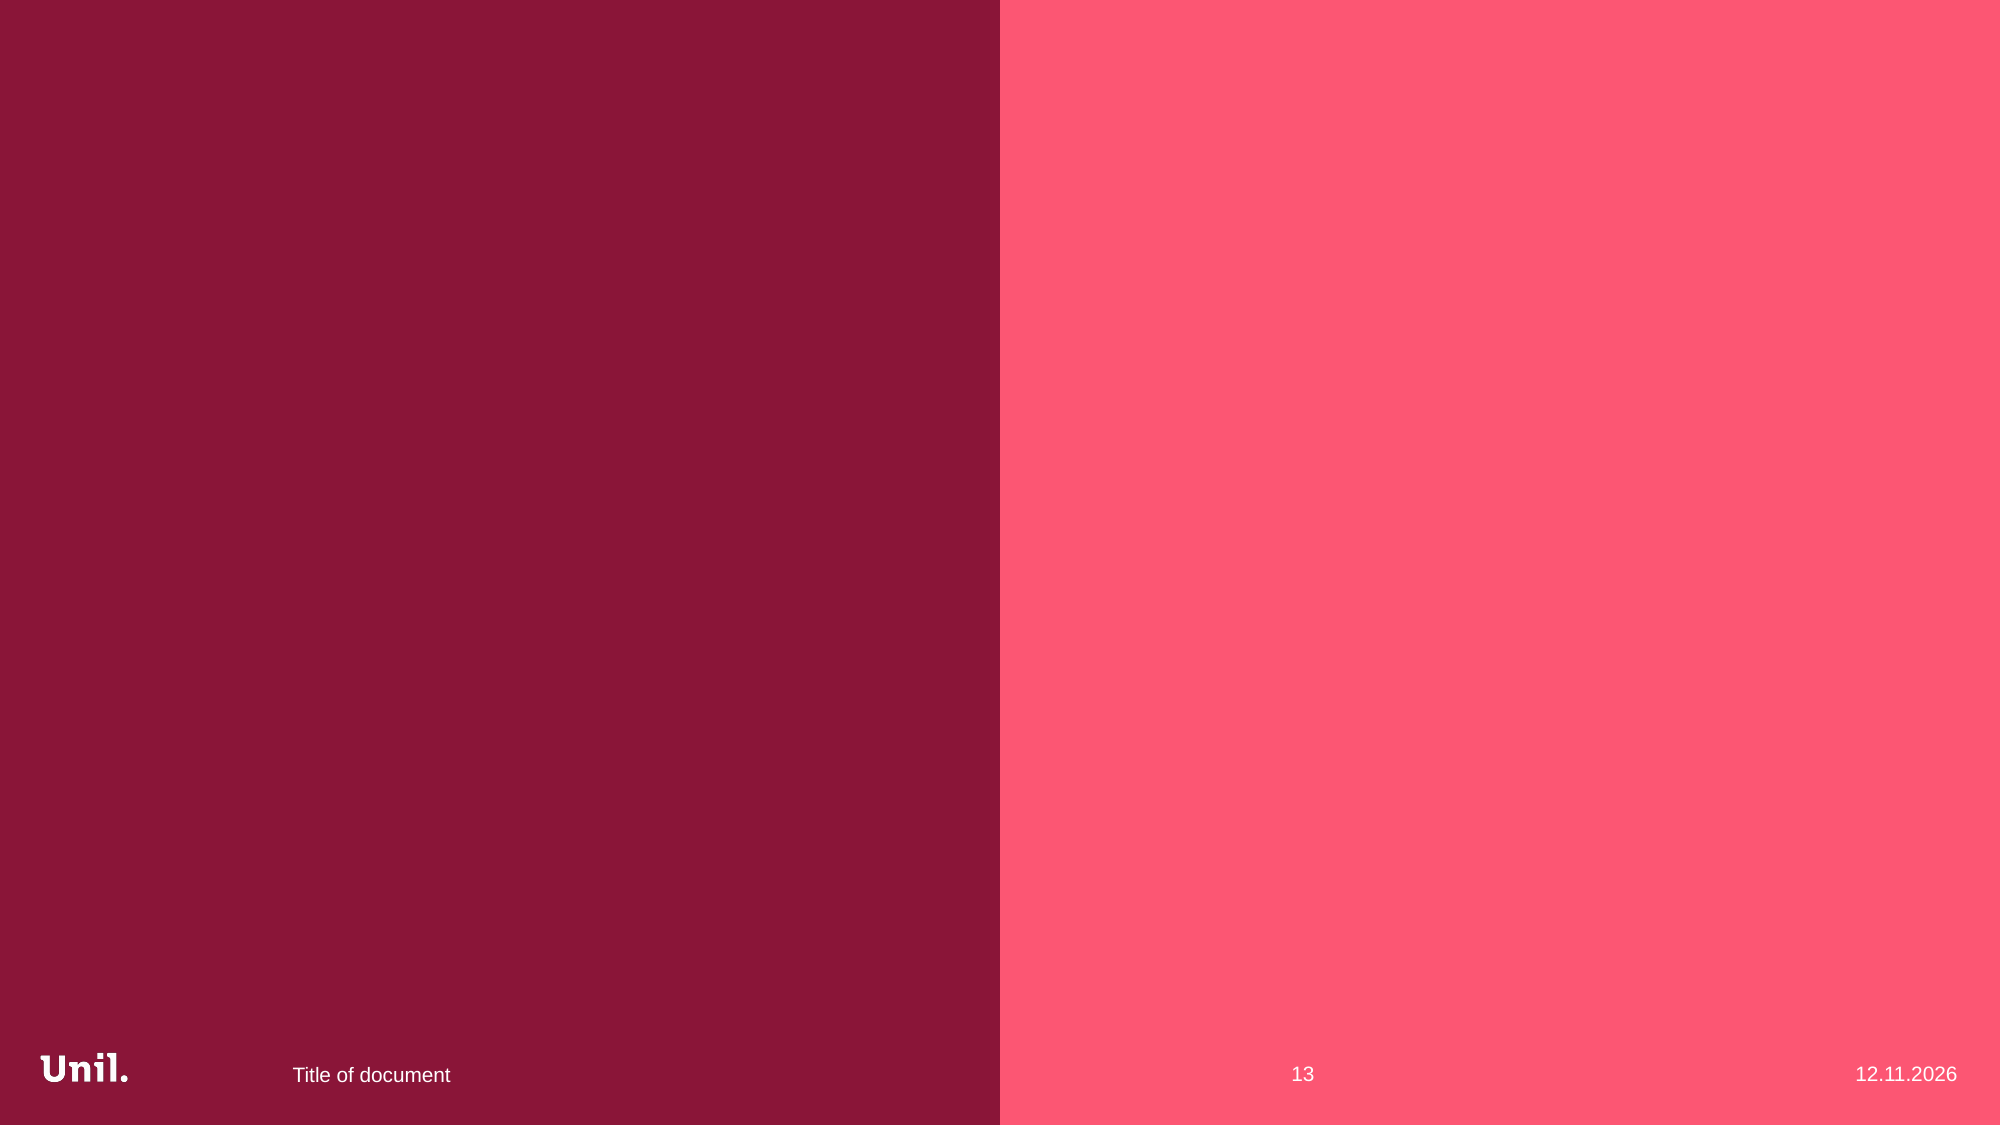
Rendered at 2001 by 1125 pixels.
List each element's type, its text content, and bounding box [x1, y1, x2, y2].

slide_number 13 [1250, 1037, 1355, 1086]
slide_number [1789, 1026, 1958, 1086]
footer Title of document [292, 1011, 1048, 1087]
picture [27, 1042, 141, 1095]
